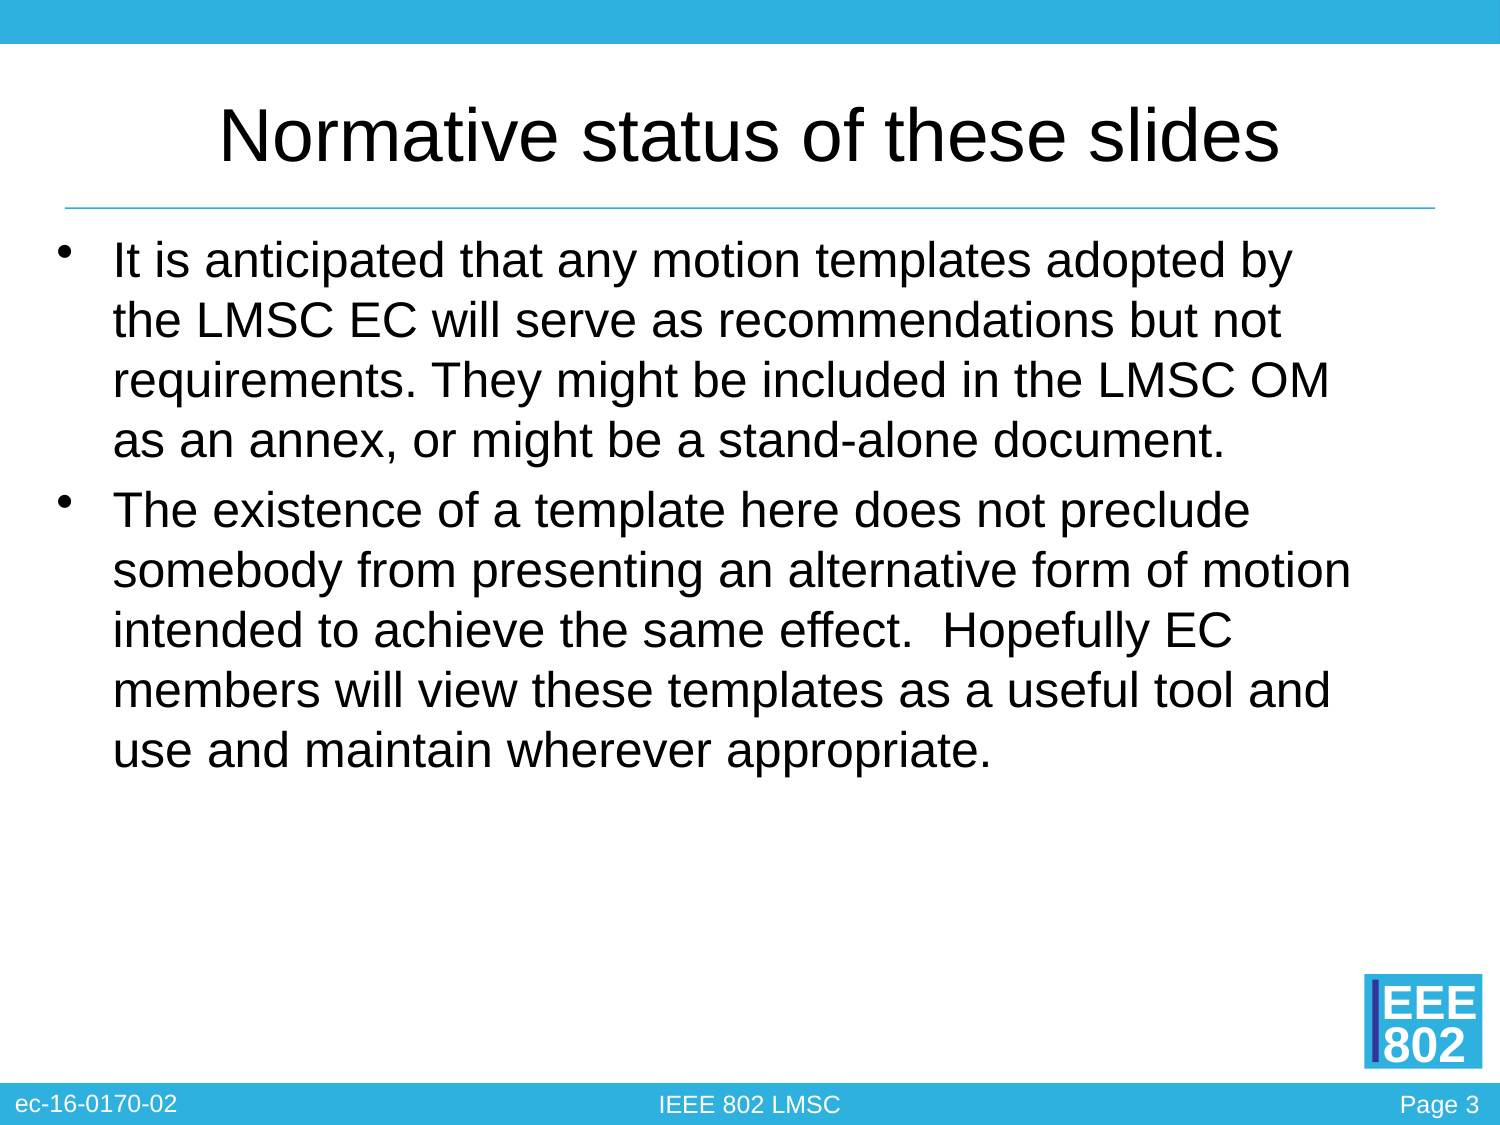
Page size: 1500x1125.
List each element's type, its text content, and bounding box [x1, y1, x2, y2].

title Normative status of these slides [75, 66, 1425, 197]
list It is anticipated that any motion templates adopted by the LMSC EC will serve as recommendations but not requirements. They might be included in the LMSC OM as an annex, or might be a stand-alone document. The existence of a template here does not preclude somebody from presenting an alternative form of motion intended to achieve the same effect. Hopefully EC members will view these templates as a useful tool and use and maintain wherever appropriate. [41, 220, 1392, 963]
